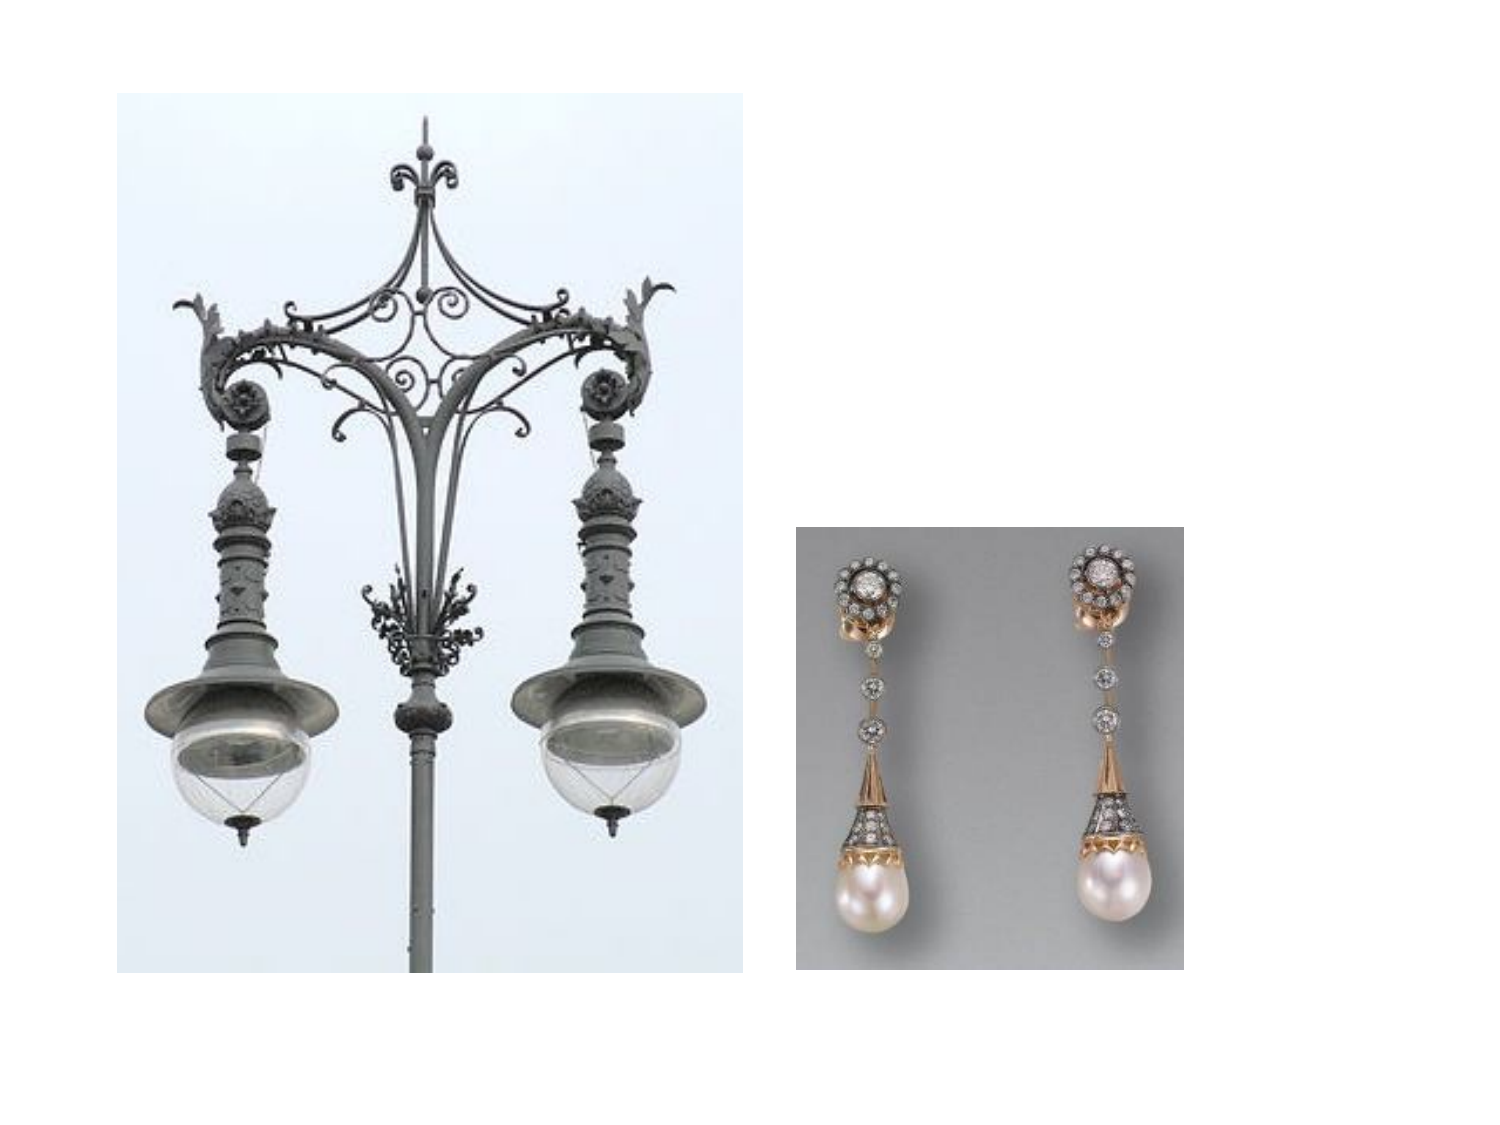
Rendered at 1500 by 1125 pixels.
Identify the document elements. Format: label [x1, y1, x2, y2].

picture [116, 93, 744, 973]
picture [796, 527, 1184, 970]
